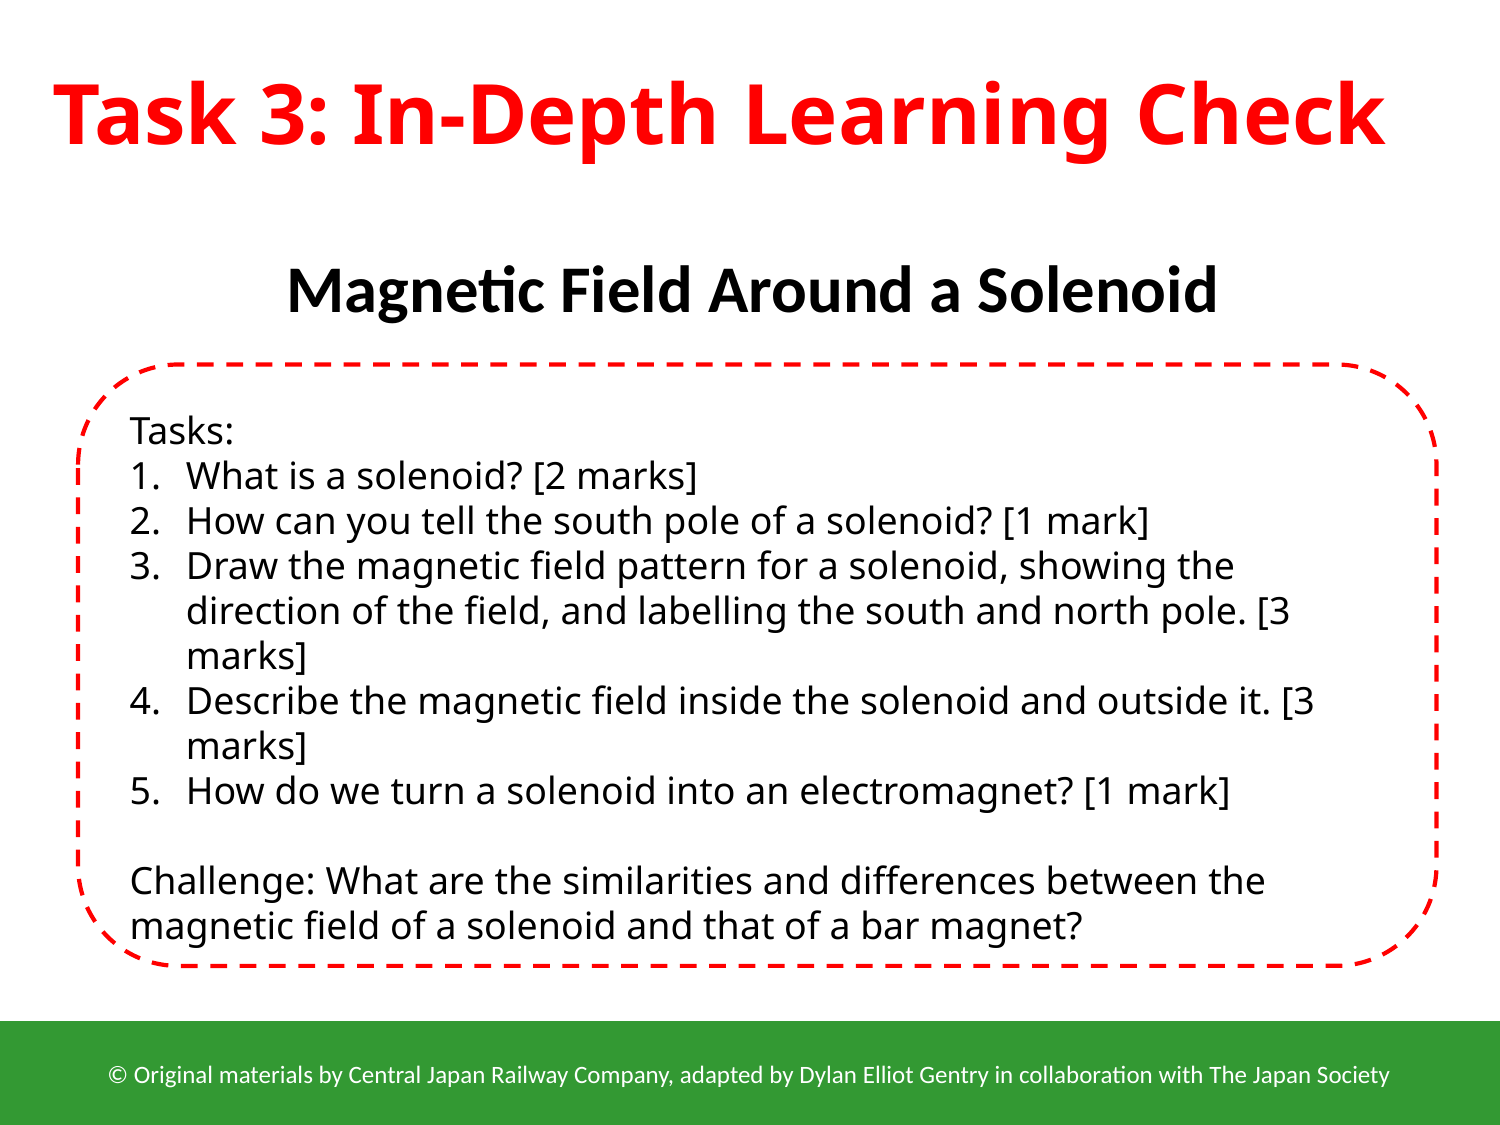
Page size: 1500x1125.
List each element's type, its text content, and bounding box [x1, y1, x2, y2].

text_box Magnetic Field Around a Solenoid [3, 238, 1500, 334]
footer © Original materials by Central Japan Railway Company, adapted by Dylan Elliot Gentry in collaboration with The Japan Society [19, 1041, 1481, 1106]
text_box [77, 364, 1437, 967]
text_box [0, 1021, 1500, 1125]
text_box Task 3: In-Depth Learning Check [37, 53, 1458, 169]
